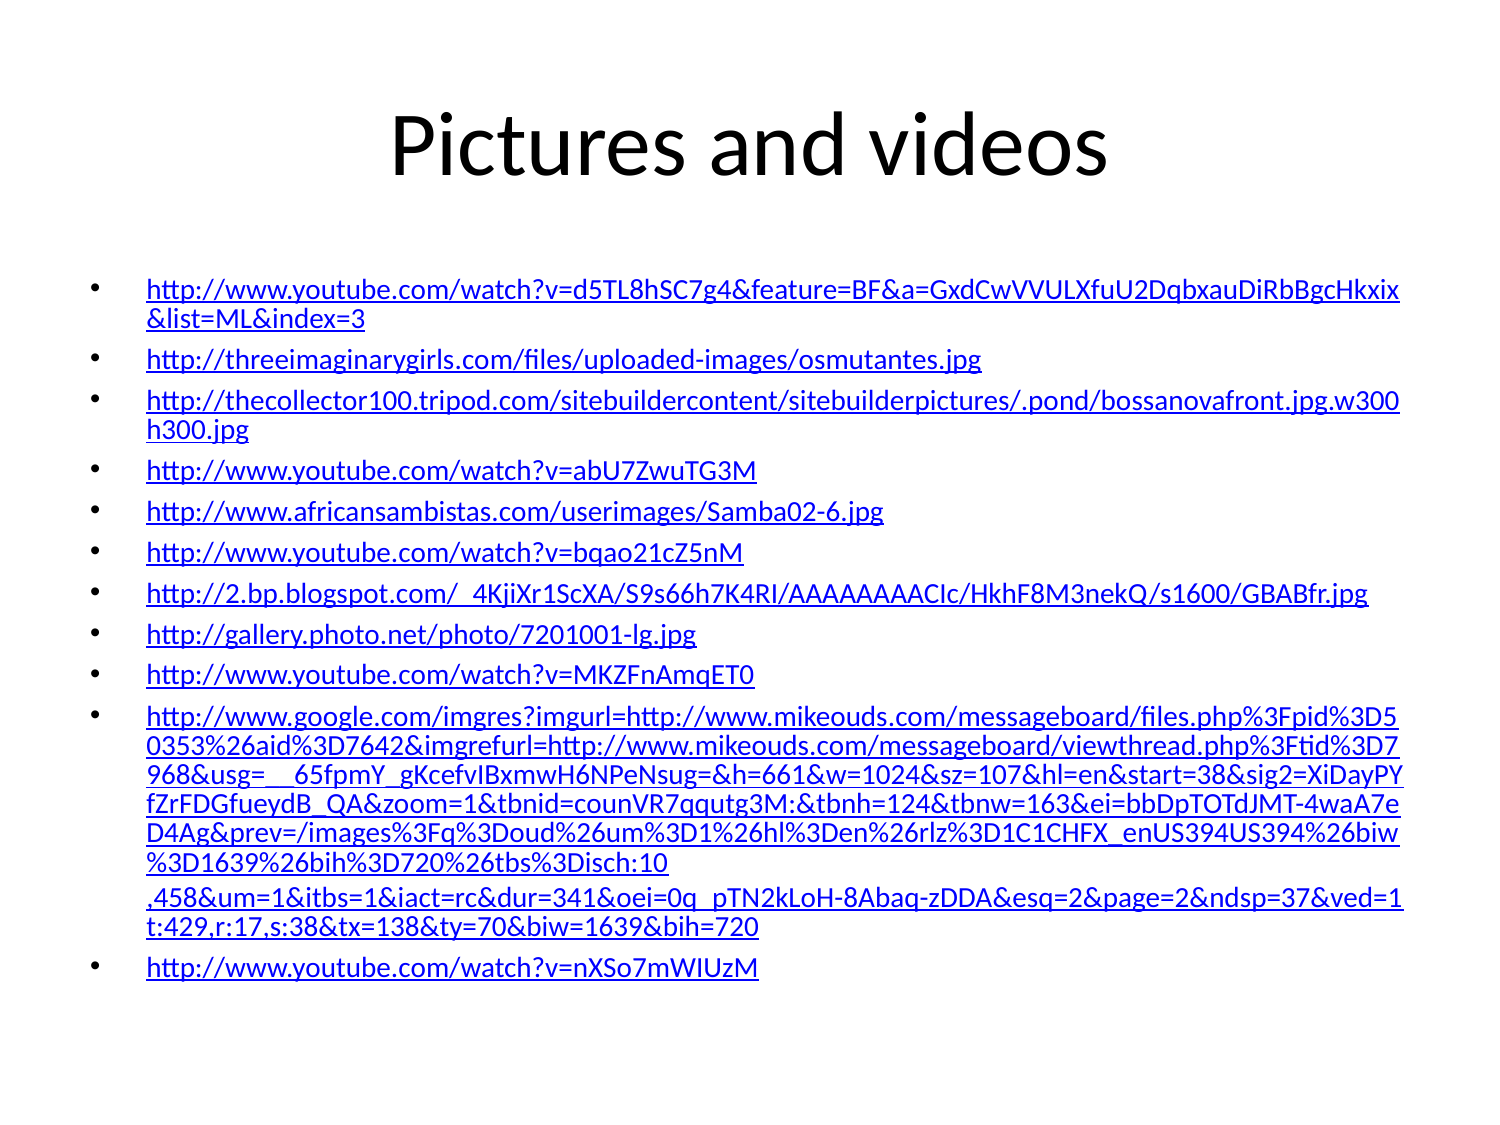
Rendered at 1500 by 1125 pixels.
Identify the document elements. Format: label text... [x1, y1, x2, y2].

title Pictures and videos [75, 45, 1425, 233]
list http://www.youtube.com/watch?v=d5TL8hSC7g4&feature=BF&a=GxdCwVVULXfuU2DqbxauDiRbBgcHkxix&list=ML&index=3 http://threeimaginarygirls.com/files/uploaded-images/osmutantes.jpg http://thecollector100.tripod.com/sitebuildercontent/sitebuilderpictures/.pond/bossanovafront.jpg.w300h300.jpg http://www.youtube.com/watch?v=abU7ZwuTG3M http://www.africansambistas.com/userimages/Samba02-6.jpg http://www.youtube.com/watch?v=bqao21cZ5nM http://2.bp.blogspot.com/_4KjiXr1ScXA/S9s66h7K4RI/AAAAAAAACIc/HkhF8M3nekQ/s1600/GBABfr.jpg http://gallery.photo.net/photo/7201001-lg.jpg http://www.youtube.com/watch?v=MKZFnAmqET0 http://www.google.com/imgres?imgurl=http://www.mikeouds.com/messageboard/files.php%3Fpid%3D50353%26aid%3D7642&imgrefurl=http://www.mikeouds.com/messageboard/viewthread.php%3Ftid%3D7968&usg=__65fpmY_gKcefvIBxmwH6NPeNsug=&h=661&w=1024&sz=107&hl=en&start=38&sig2=XiDayPYfZrFDGfueydB_QA&zoom=1&tbnid=counVR7qqutg3M:&tbnh=124&tbnw=163&ei=bbDpTOTdJMT-4waA7eD4Ag&prev=/images%3Fq%3Doud%26um%3D1%26hl%3Den%26rlz%3D1C1CHFX_enUS394US394%26biw%3D1639%26bih%3D720%26tbs%3Disch:10,458&um=1&itbs=1&iact=rc&dur=341&oei=0q_pTN2kLoH-8Abaq-zDDA&esq=2&page=2&ndsp=37&ved=1t:429,r:17,s:38&tx=138&ty=70&biw=1639&bih=720 http://www.youtube.com/watch?v=nXSo7mWIUzM [75, 262, 1425, 1005]
